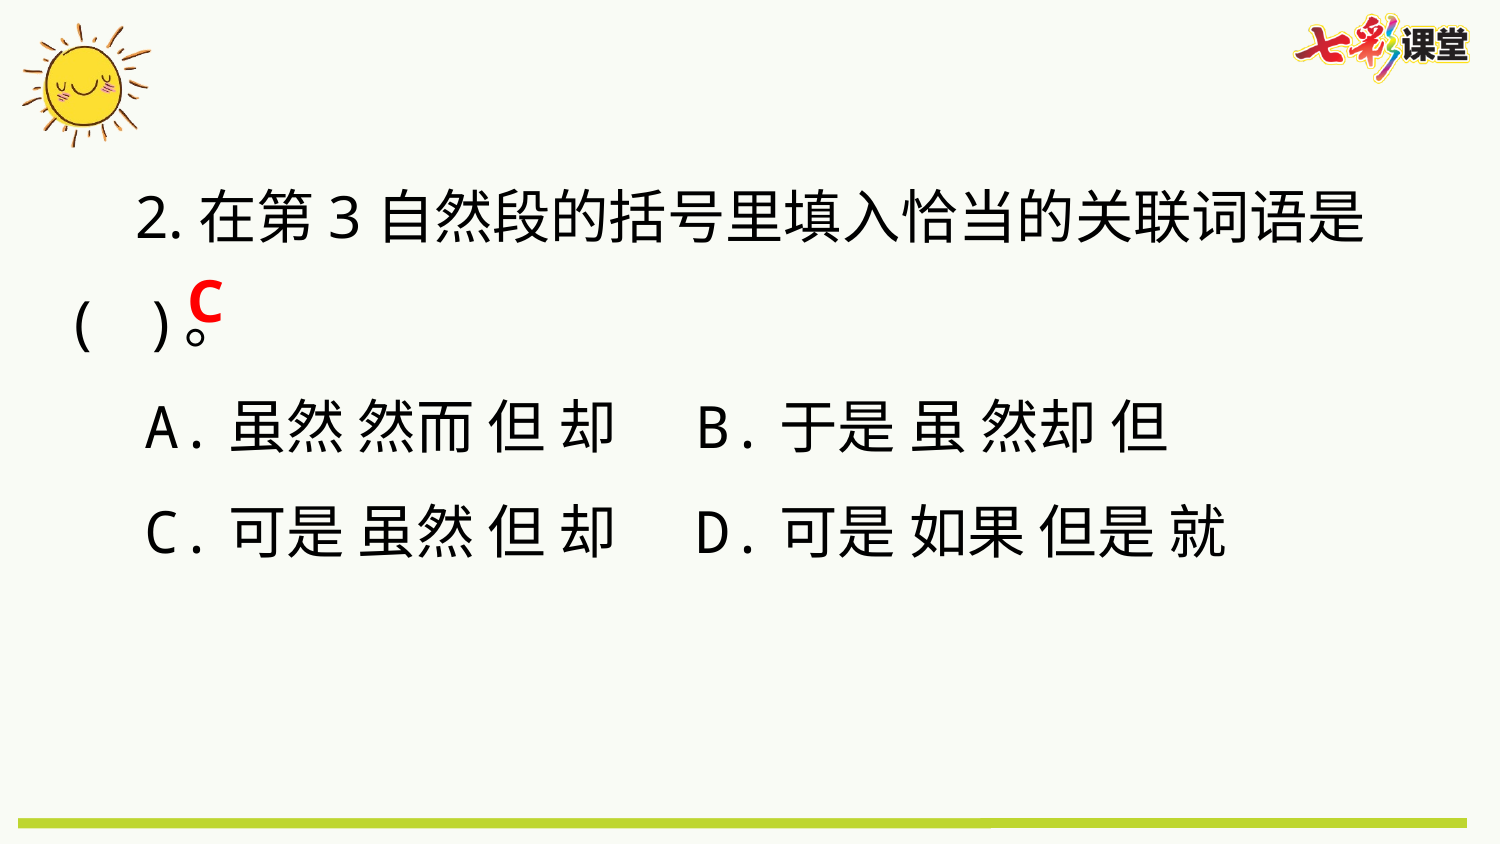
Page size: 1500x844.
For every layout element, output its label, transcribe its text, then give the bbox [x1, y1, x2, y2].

picture [1291, 9, 1472, 87]
picture [0, 0, 173, 172]
text_box C [187, 256, 196, 342]
picture [18, 771, 1467, 844]
text_box 2.在第3自然段的括号里填入恰当的关联词语是( )。 A.虽然 然而 但 却 B.于是 虽 然却 但 C.可是 虽然 但 却 D.可是 如果 但是 就 [59, 137, 1400, 573]
